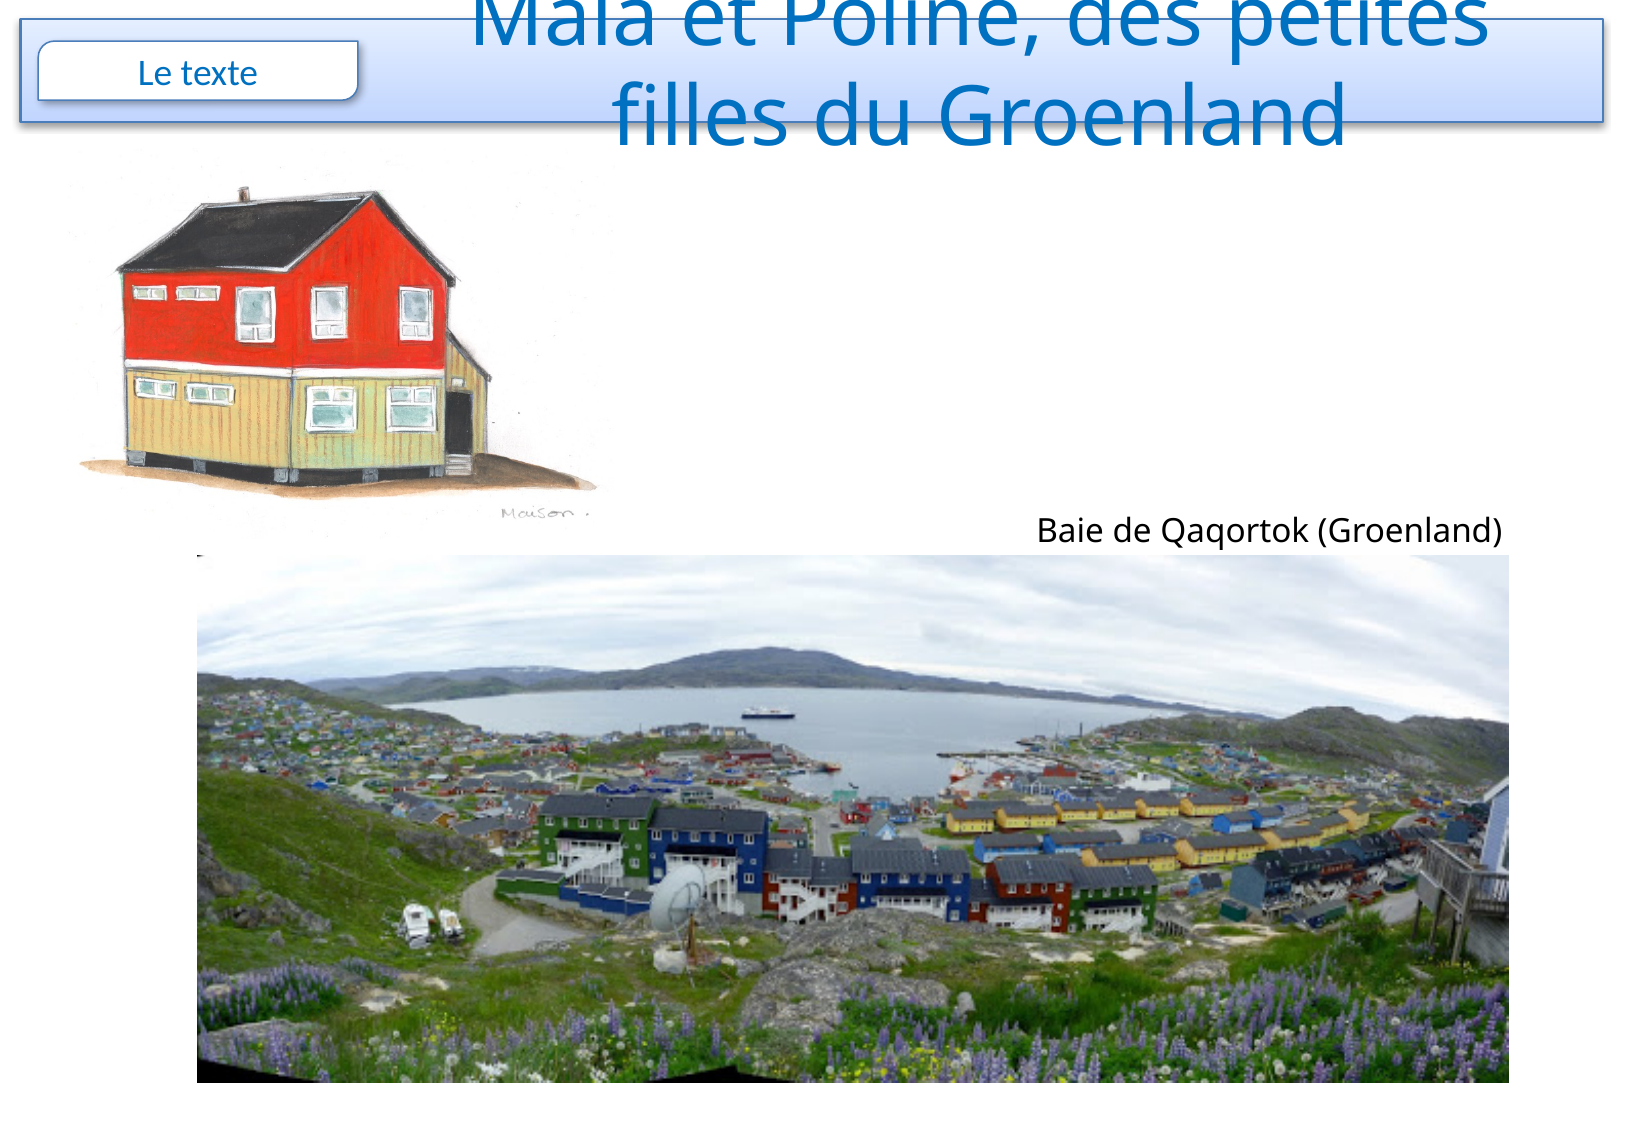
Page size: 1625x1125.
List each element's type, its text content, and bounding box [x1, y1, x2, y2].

text_box Baie de Qaqortok (Groenland) [800, 503, 1509, 555]
picture [67, 148, 615, 540]
picture [197, 555, 1510, 1083]
title Mala et Poline, des petites filles du Groenland [357, 4, 1604, 120]
